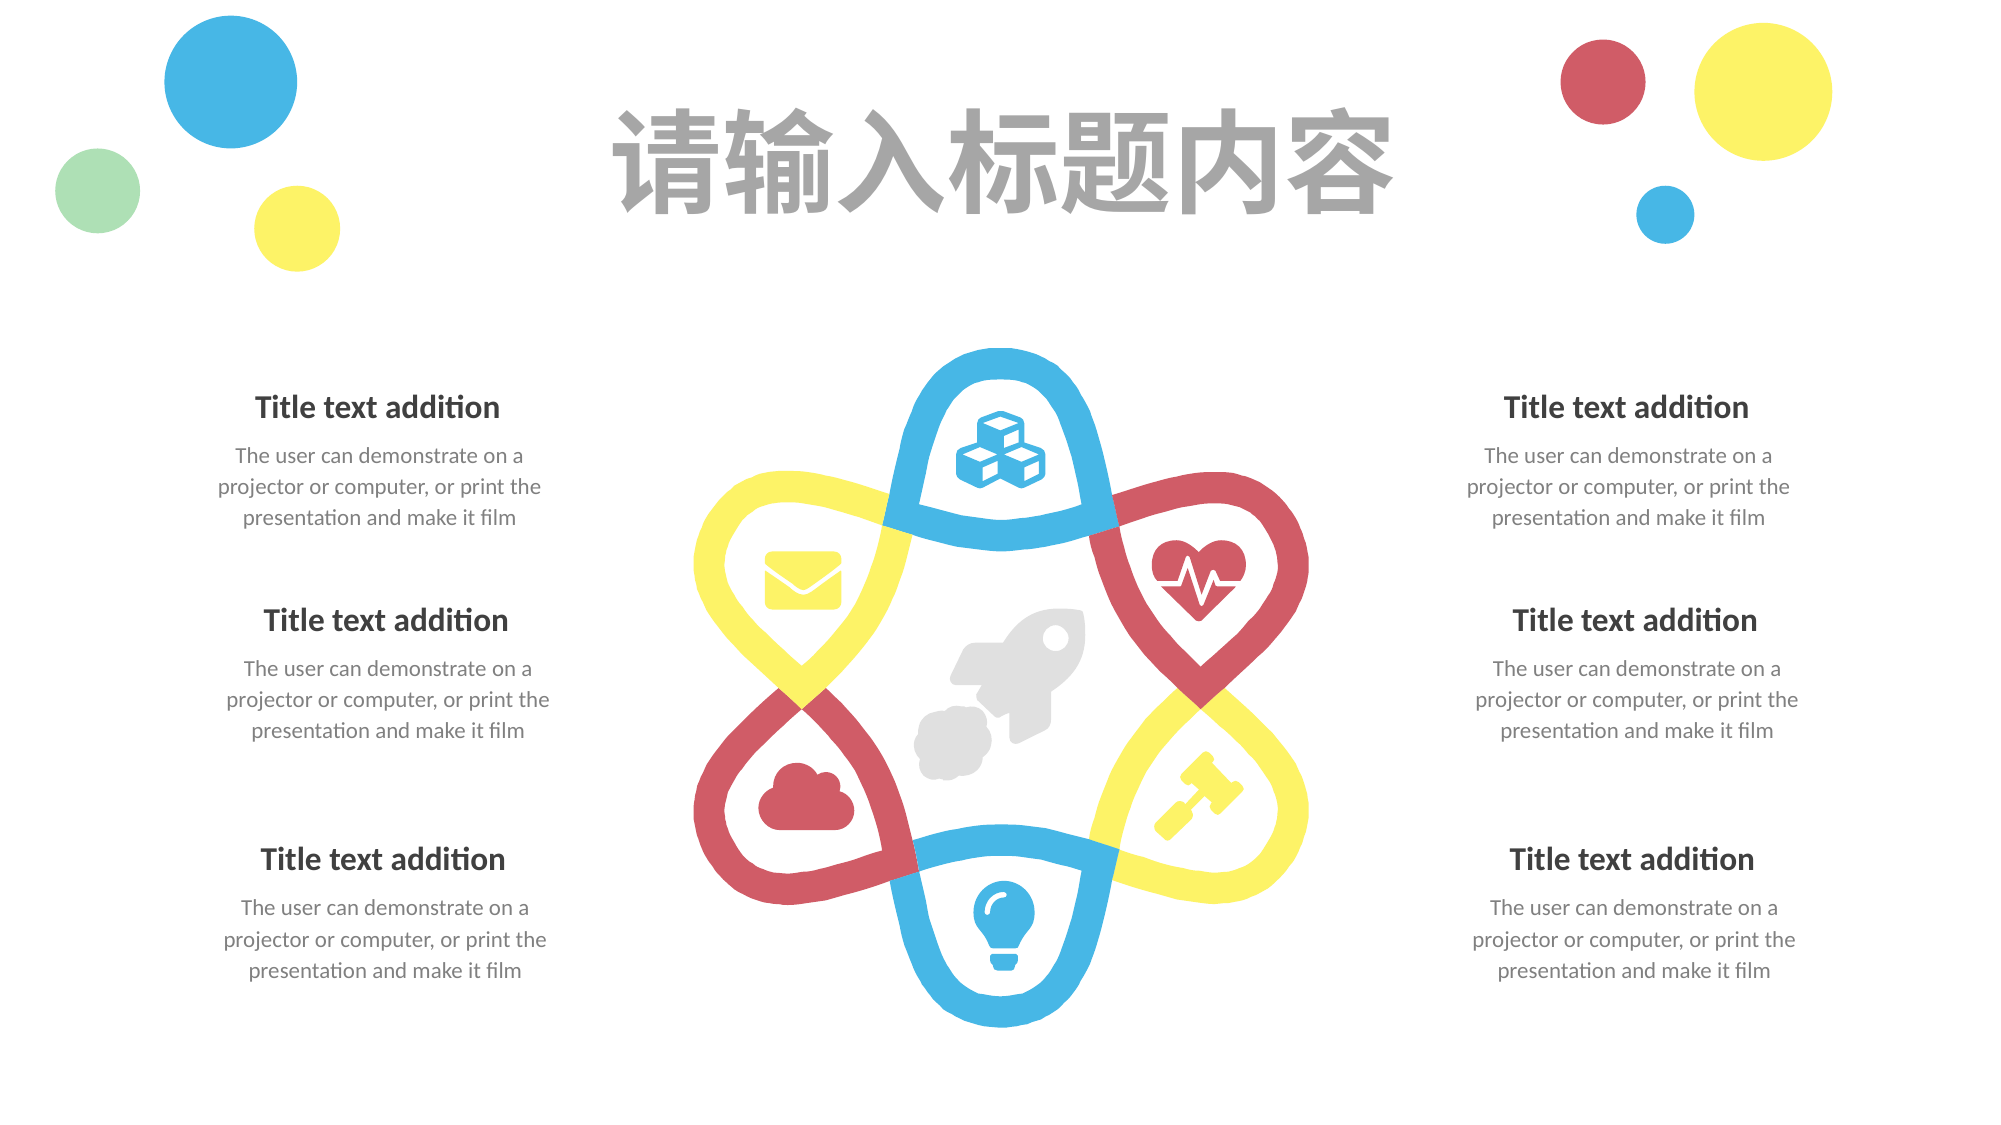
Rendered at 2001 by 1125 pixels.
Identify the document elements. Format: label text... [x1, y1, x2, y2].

text_box [253, 184, 342, 273]
text_box [693, 688, 918, 906]
text_box [1154, 751, 1244, 841]
text_box [54, 147, 142, 235]
text_box [163, 14, 299, 150]
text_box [180, 377, 575, 540]
text_box [758, 762, 855, 831]
text_box [1559, 38, 1647, 126]
text_box [1089, 688, 1309, 905]
text_box [1635, 184, 1696, 245]
text_box [889, 824, 1120, 1028]
text_box [949, 608, 1086, 744]
text_box [1160, 567, 1236, 622]
text_box 请输入标题内容 [595, 84, 1413, 235]
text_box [189, 590, 584, 753]
text_box [1151, 540, 1246, 595]
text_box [1438, 590, 1832, 753]
text_box [990, 953, 1018, 971]
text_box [1429, 377, 1824, 540]
text_box [913, 705, 992, 781]
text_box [186, 830, 581, 992]
text_box [764, 570, 842, 610]
text_box [956, 411, 1046, 489]
text_box [1088, 472, 1309, 710]
text_box [883, 348, 1119, 552]
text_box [1435, 830, 1830, 992]
text_box [764, 551, 842, 591]
text_box [1693, 21, 1834, 162]
text_box [973, 880, 1035, 949]
text_box [693, 470, 913, 710]
